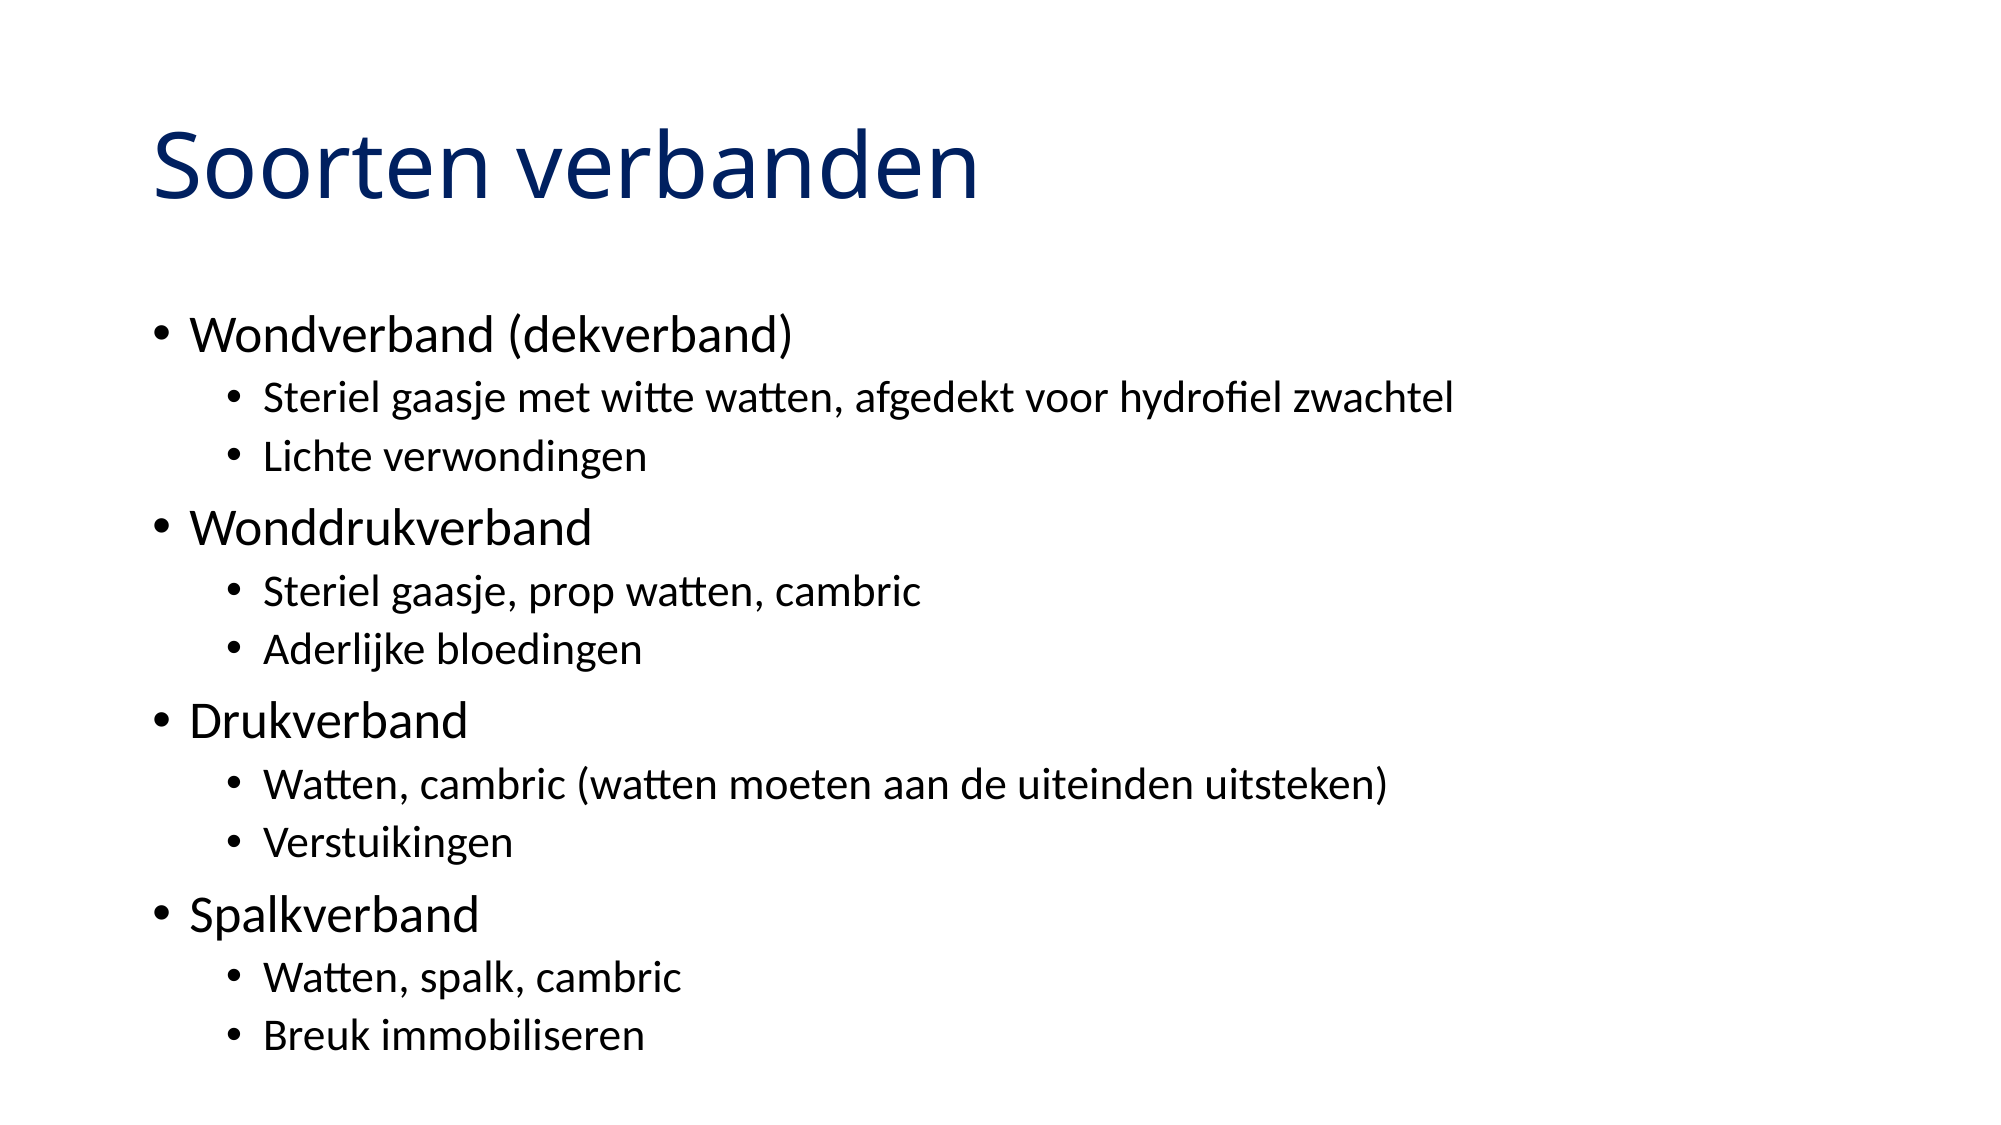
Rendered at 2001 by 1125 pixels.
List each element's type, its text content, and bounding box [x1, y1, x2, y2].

title Soorten verbanden [137, 59, 1863, 278]
list Wondverband (dekverband) Steriel gaasje met witte watten, afgedekt voor hydrofiel zwachtel Lichte verwondingen Wonddrukverband Steriel gaasje, prop watten, cambric Aderlijke bloedingen Drukverband Watten, cambric (watten moeten aan de uiteinden uitsteken) Verstuikingen Spalkverband Watten, spalk, cambric Breuk immobiliseren [137, 299, 1863, 1072]
